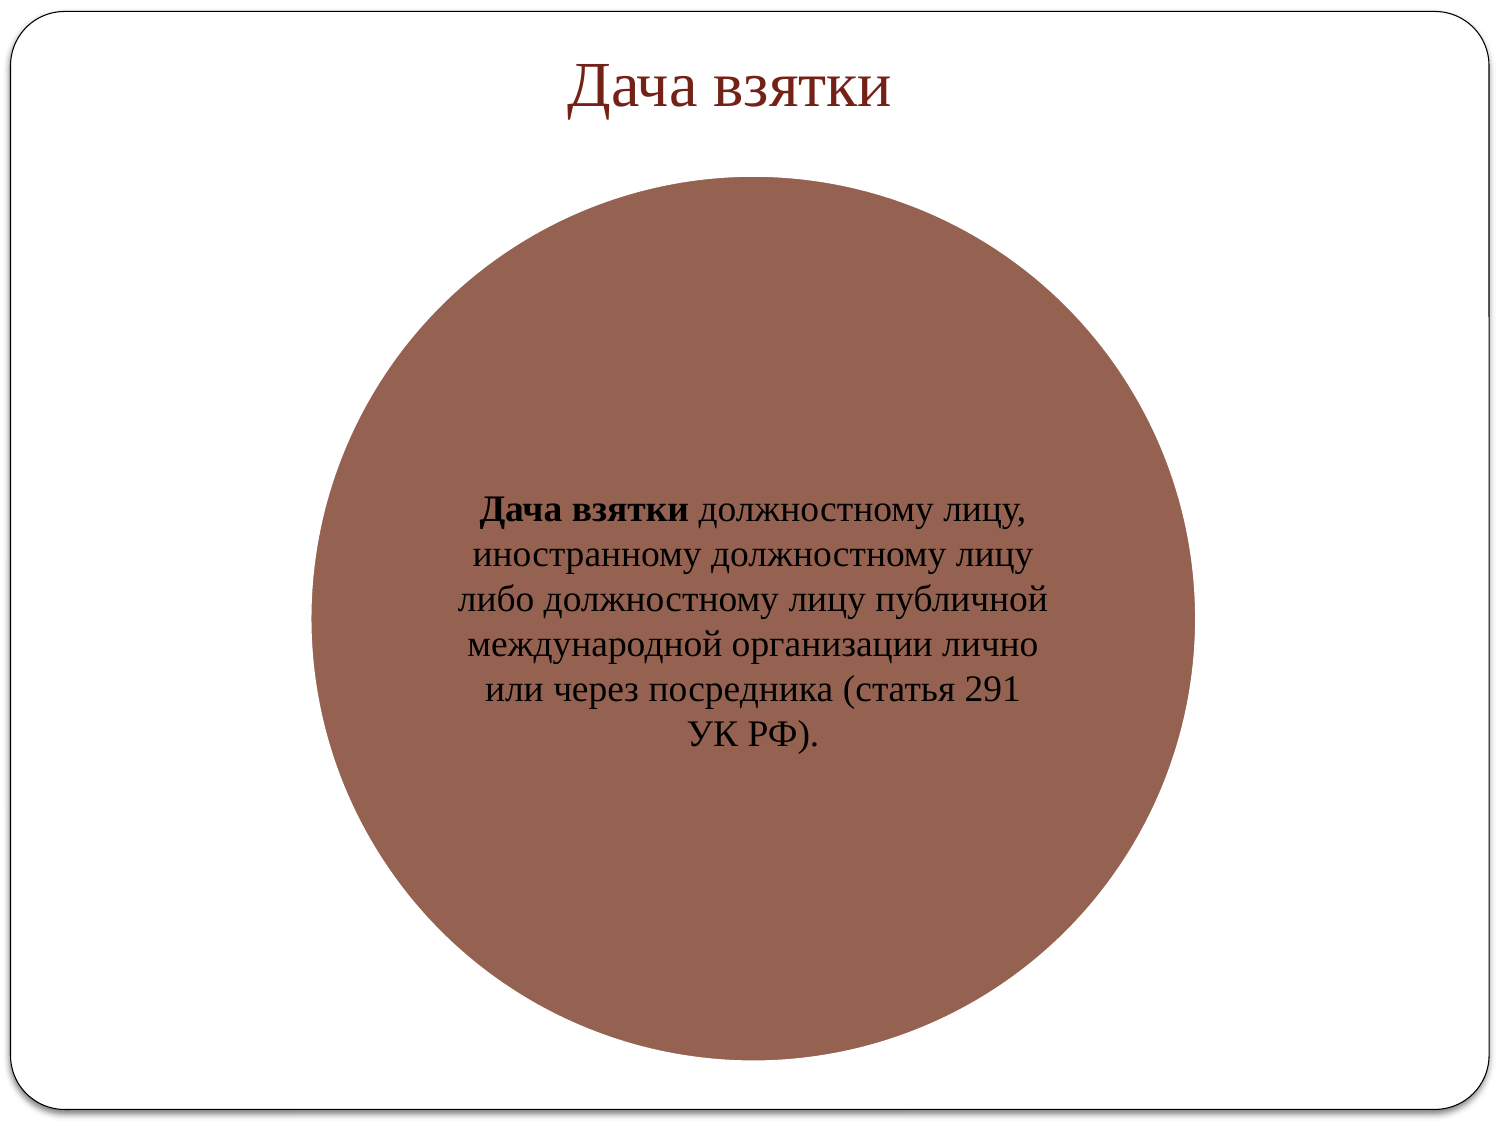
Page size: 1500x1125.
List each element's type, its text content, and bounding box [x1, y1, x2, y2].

title Дача взятки [58, 35, 1402, 135]
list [81, 175, 1425, 1062]
